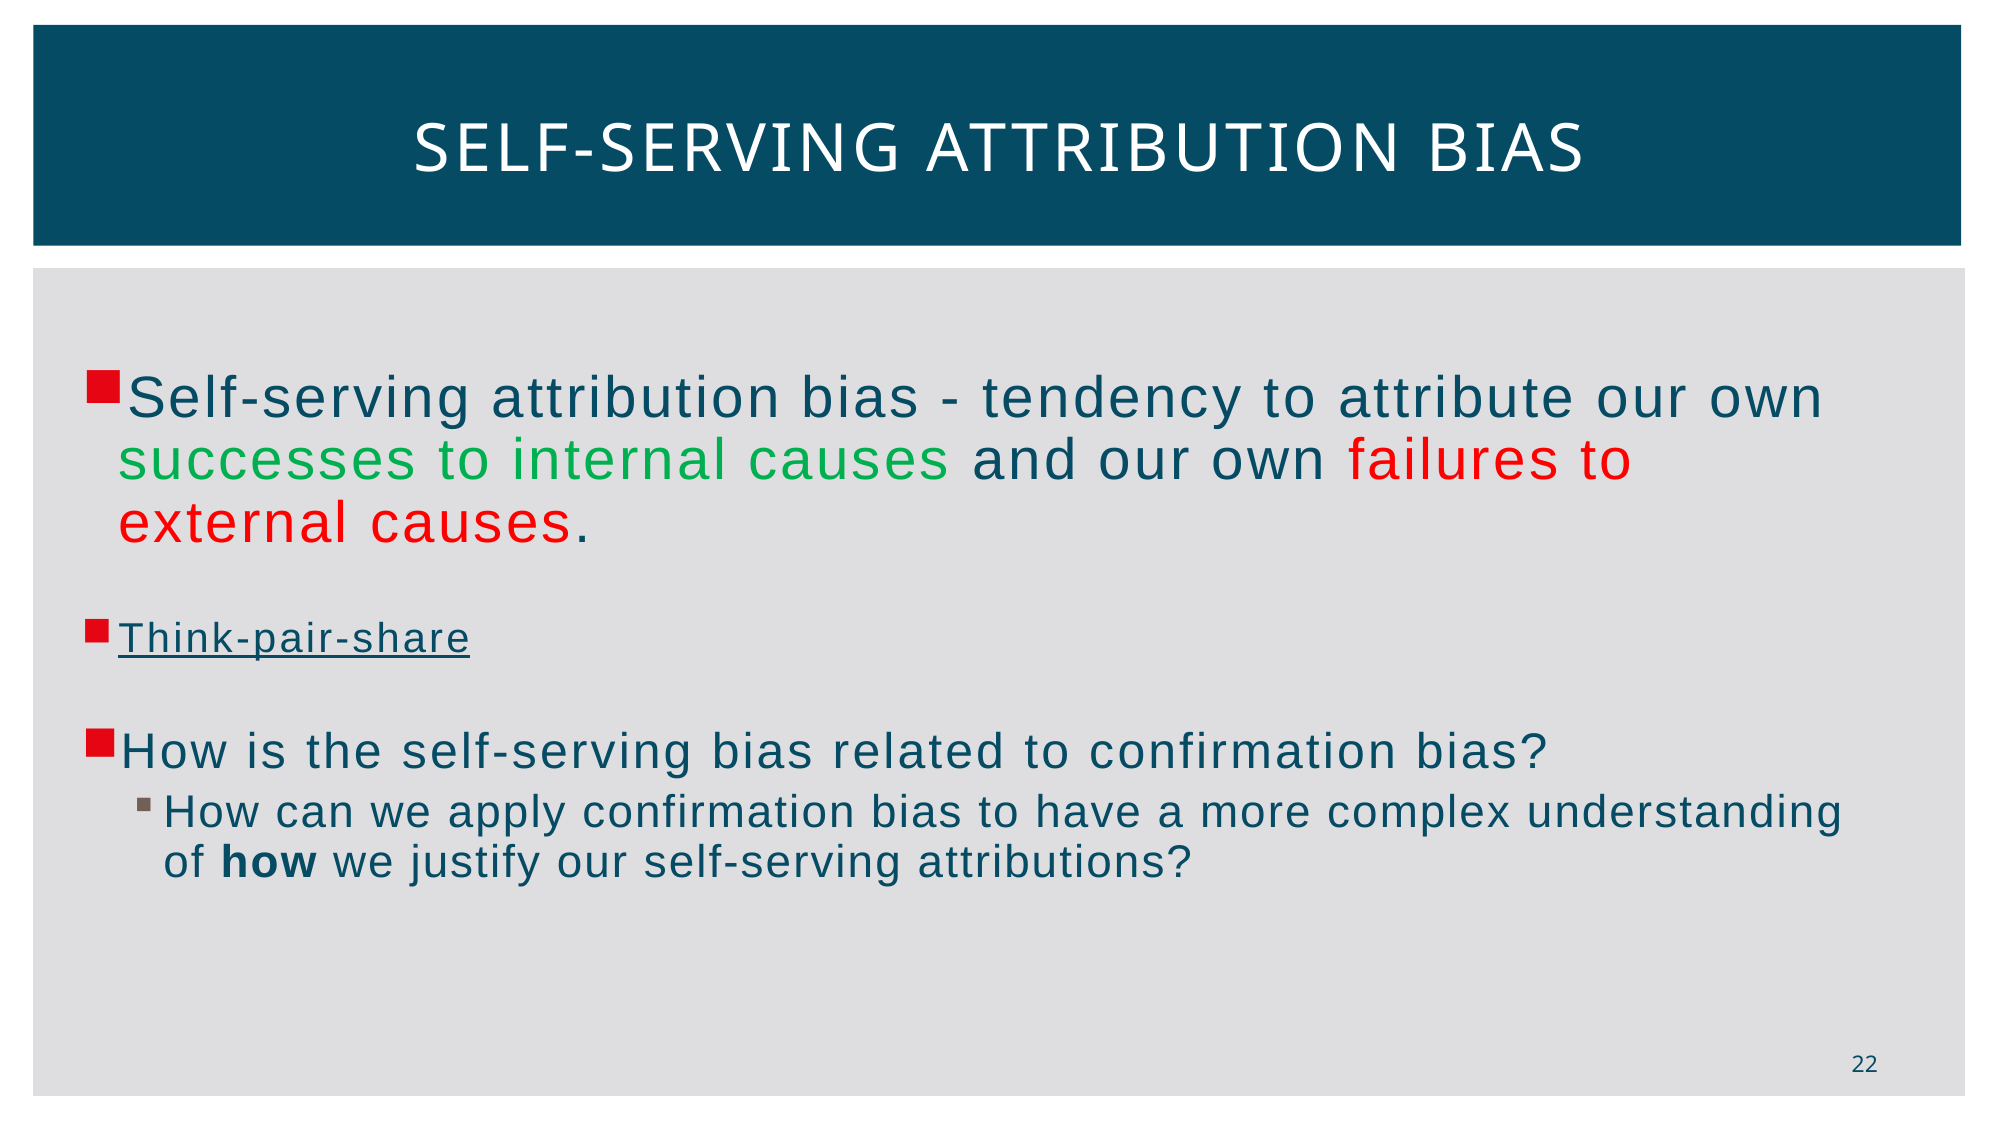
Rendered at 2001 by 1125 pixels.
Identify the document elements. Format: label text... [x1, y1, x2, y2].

list Self-serving attribution bias - tendency to attribute our own successes to internal causes and our own failures to external causes. Think-pair-share How is the self-serving bias related to confirmation bias? How can we apply confirmation bias to have a more complex understanding of how we justify our self-serving attributions? [58, 277, 1898, 1001]
title Self-serving attribution Bias [83, 58, 1917, 232]
slide_number 22 [1800, 1041, 1930, 1089]
